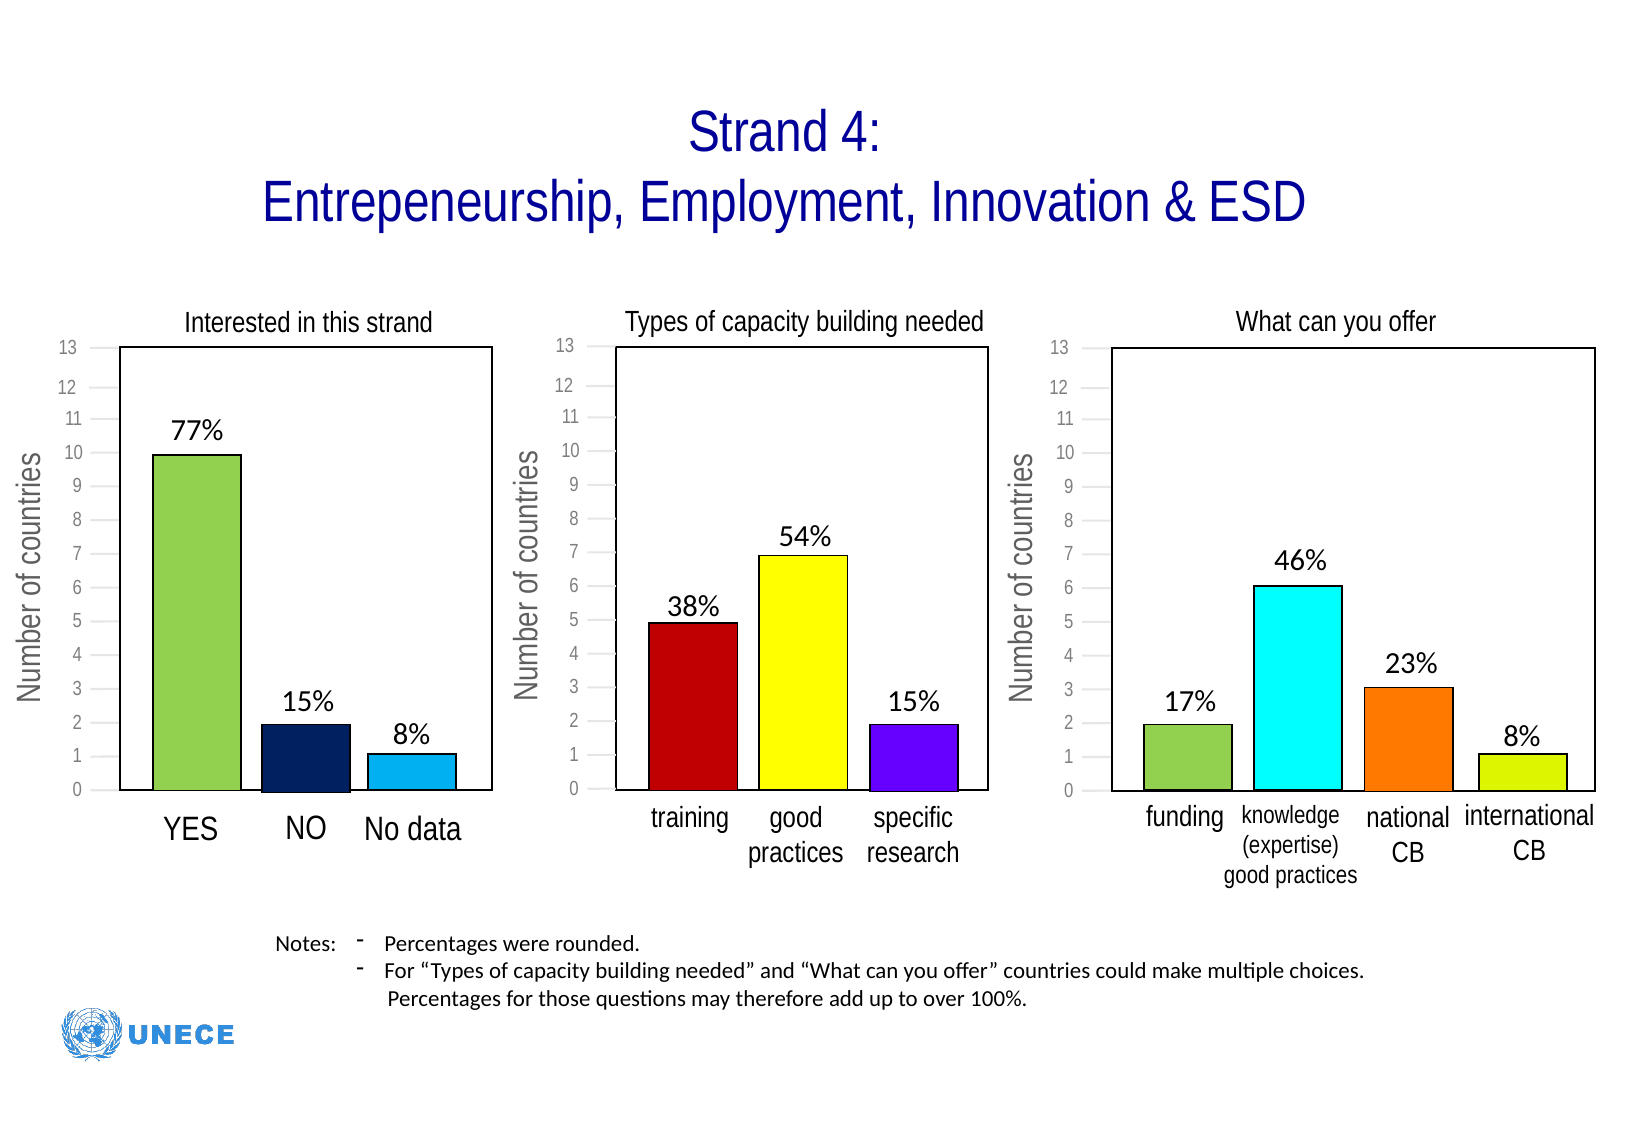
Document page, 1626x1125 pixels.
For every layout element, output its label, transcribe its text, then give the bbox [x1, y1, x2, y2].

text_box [0, 294, 1611, 1020]
picture [57, 1006, 236, 1062]
text_box Strand 4: Entrepeneurship, Employment, Innovation & ESD [194, 99, 1376, 228]
